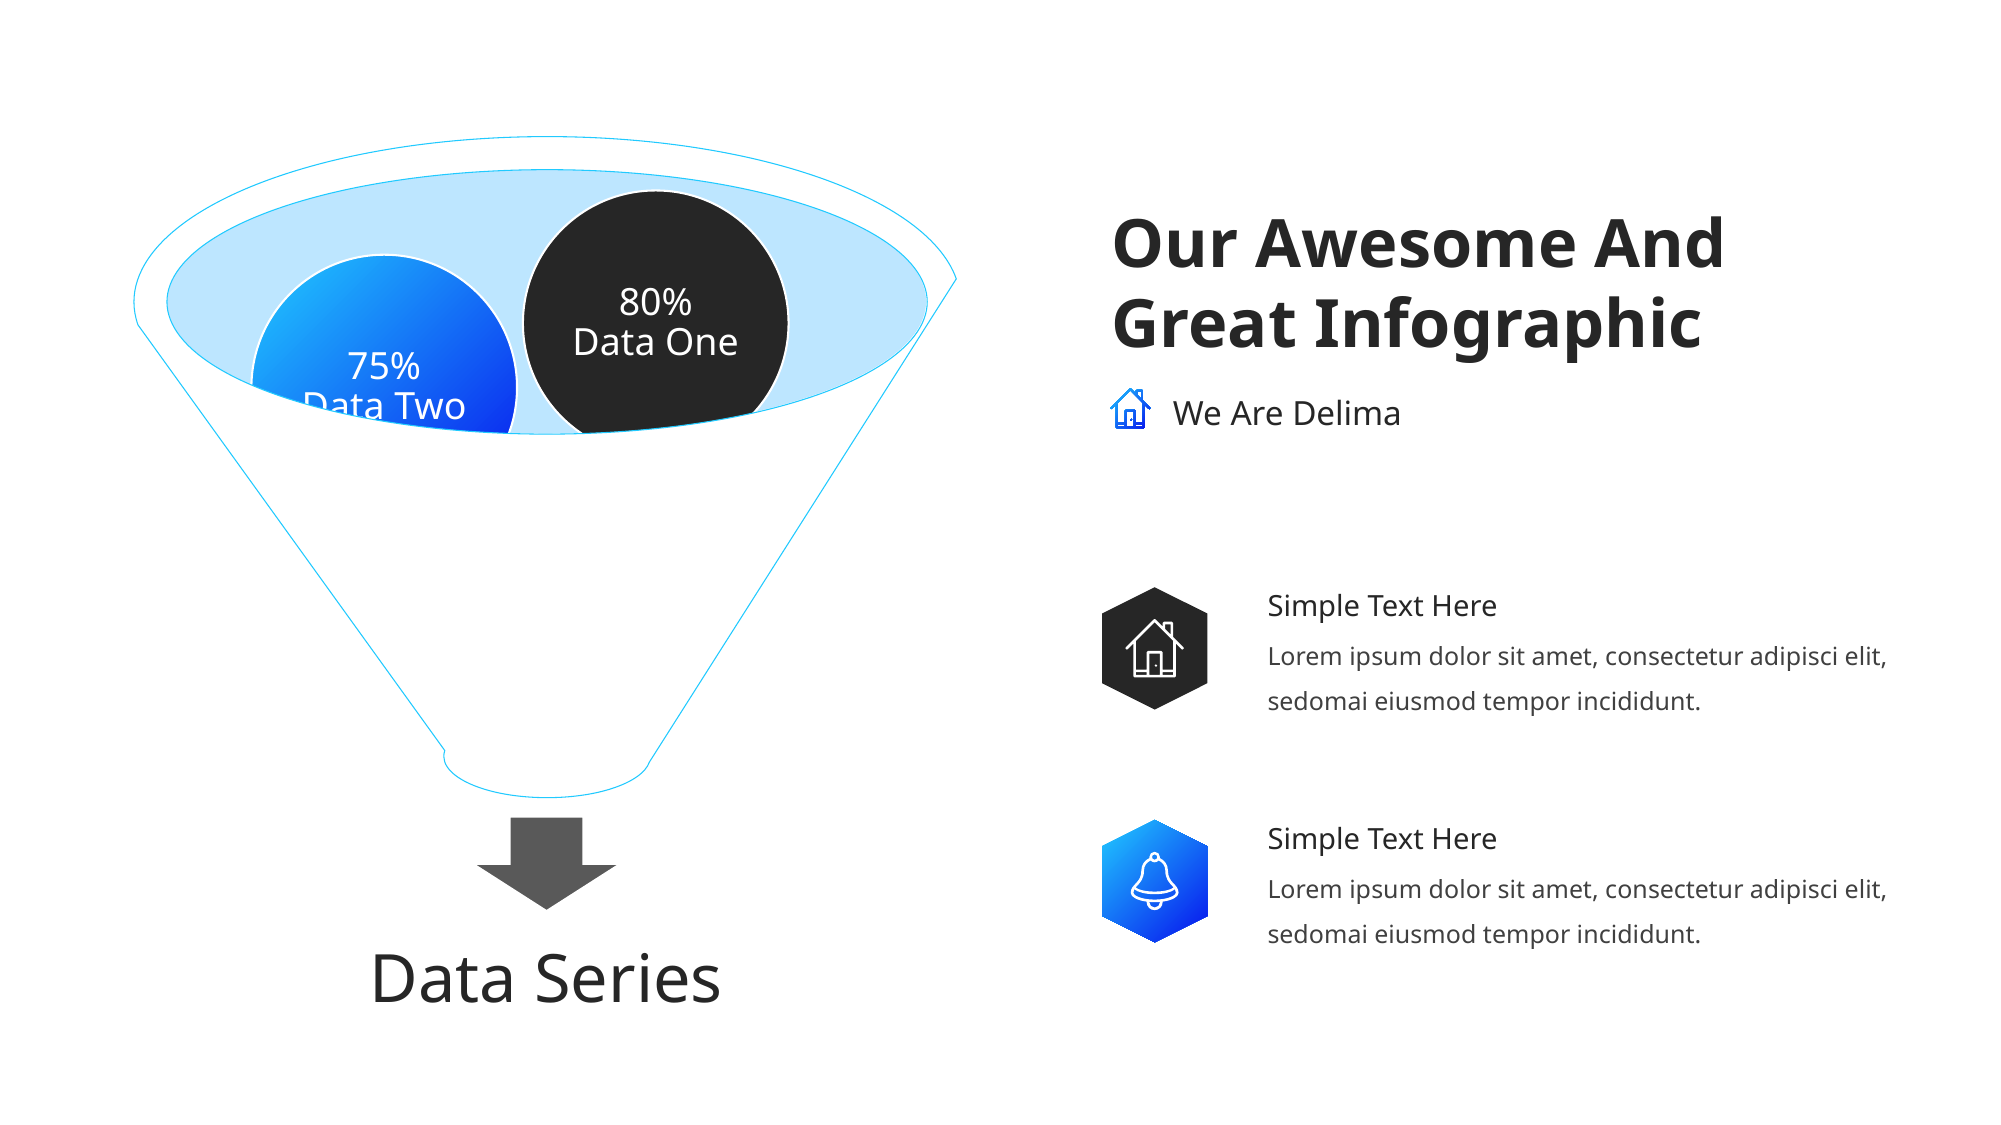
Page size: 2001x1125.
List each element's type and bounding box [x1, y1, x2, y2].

text_box [1101, 562, 1911, 725]
text_box [1101, 795, 1911, 958]
text_box [1096, 193, 1791, 440]
text_box [133, 136, 961, 1070]
